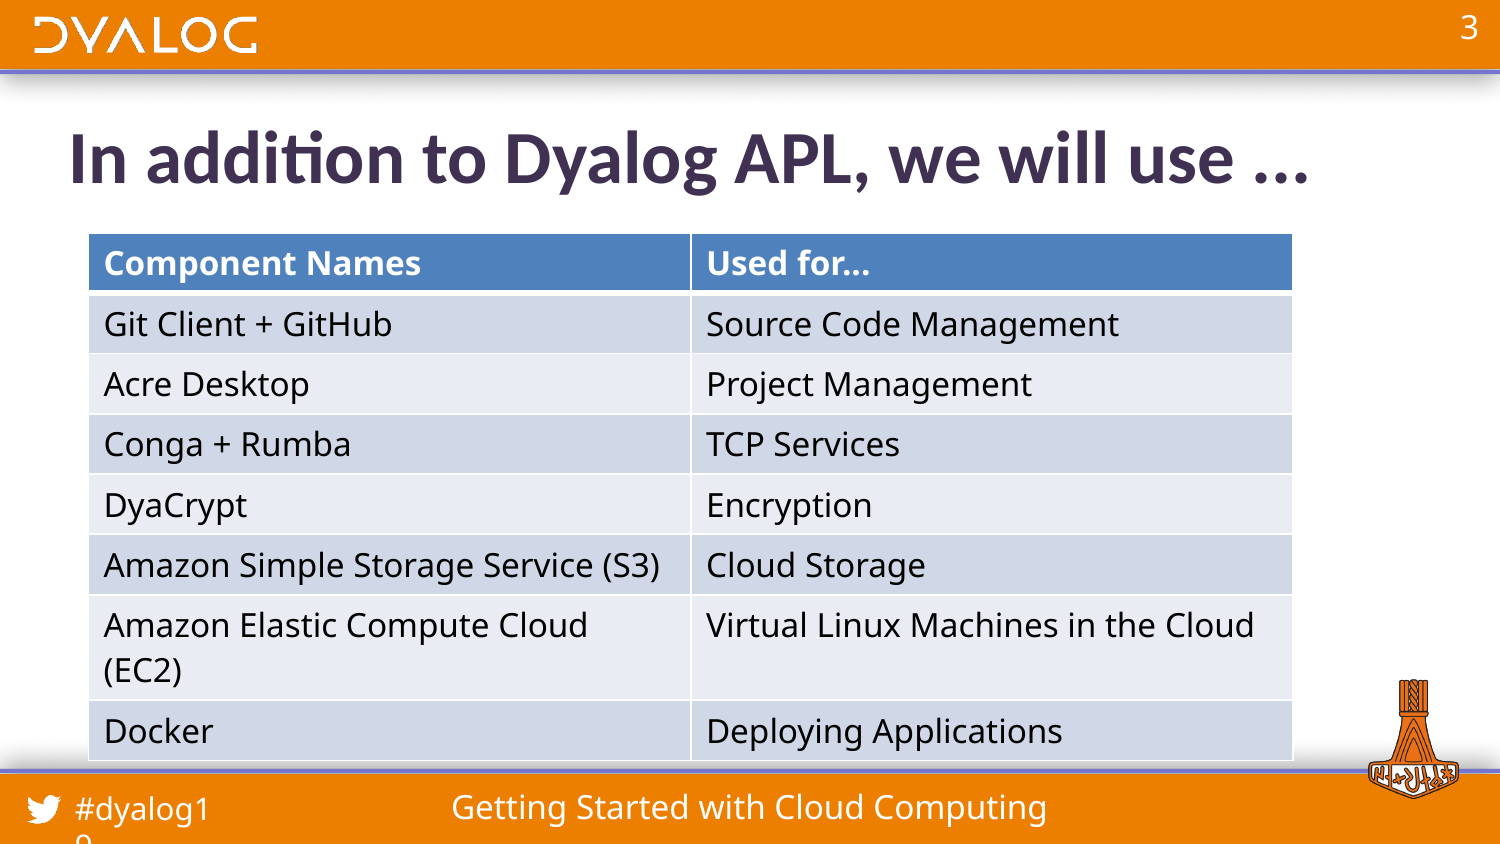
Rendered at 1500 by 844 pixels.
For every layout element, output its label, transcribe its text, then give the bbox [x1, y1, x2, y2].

picture [0, 0, 1500, 108]
table_cell Docker [89, 701, 690, 760]
table_cell TCP Services [692, 415, 1292, 473]
table_header Used for... [692, 234, 1292, 290]
table_cell Acre Desktop [89, 354, 690, 413]
table_cell Source Code Management [692, 296, 1292, 353]
table_cell Amazon Elastic Compute Cloud (EC2) [89, 596, 690, 699]
table_cell Conga + Rumba [89, 415, 690, 473]
title In addition to Dyalog APL, we will use ... [53, 104, 1444, 202]
table_cell Virtual Linux Machines in the Cloud [692, 596, 1292, 699]
table_cell Deploying Applications [692, 701, 1292, 760]
table_cell Amazon Simple Storage Service (S3) [89, 535, 690, 594]
picture [0, 679, 1500, 844]
table_cell Cloud Storage [692, 535, 1292, 594]
table_cell Git Client + GitHub [89, 296, 690, 353]
table_cell Encryption [692, 475, 1292, 533]
table_header Component Names [89, 234, 690, 290]
table_cell DyaCrypt [89, 475, 690, 533]
table_cell Project Management [692, 354, 1292, 413]
